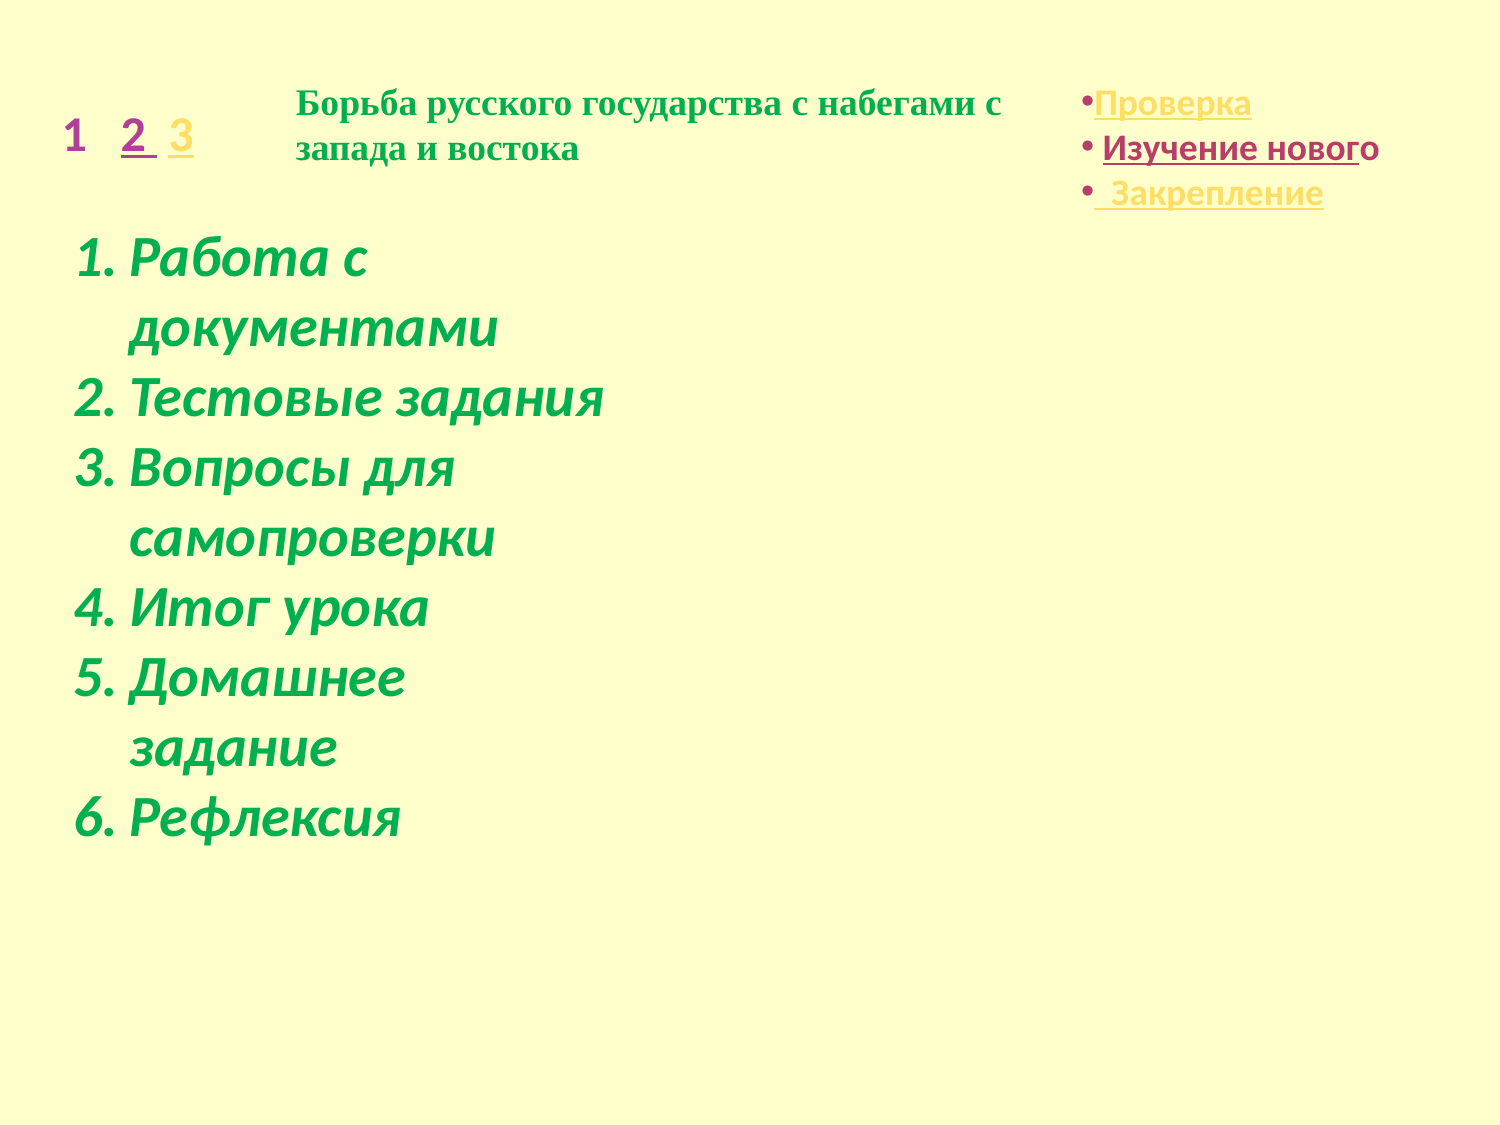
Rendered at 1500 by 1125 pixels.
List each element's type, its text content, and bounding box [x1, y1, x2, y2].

text_box Борьба русского государства с набегами с запада и востока [281, 70, 1032, 175]
text_box Работа с документами Тестовые задания Вопросы для самопроверки Итог урока Домашнее задание Рефлексия [58, 210, 633, 856]
text_box 1 2 3 [46, 93, 247, 169]
text_box Проверка Изучение нового Закрепление [1066, 70, 1453, 220]
